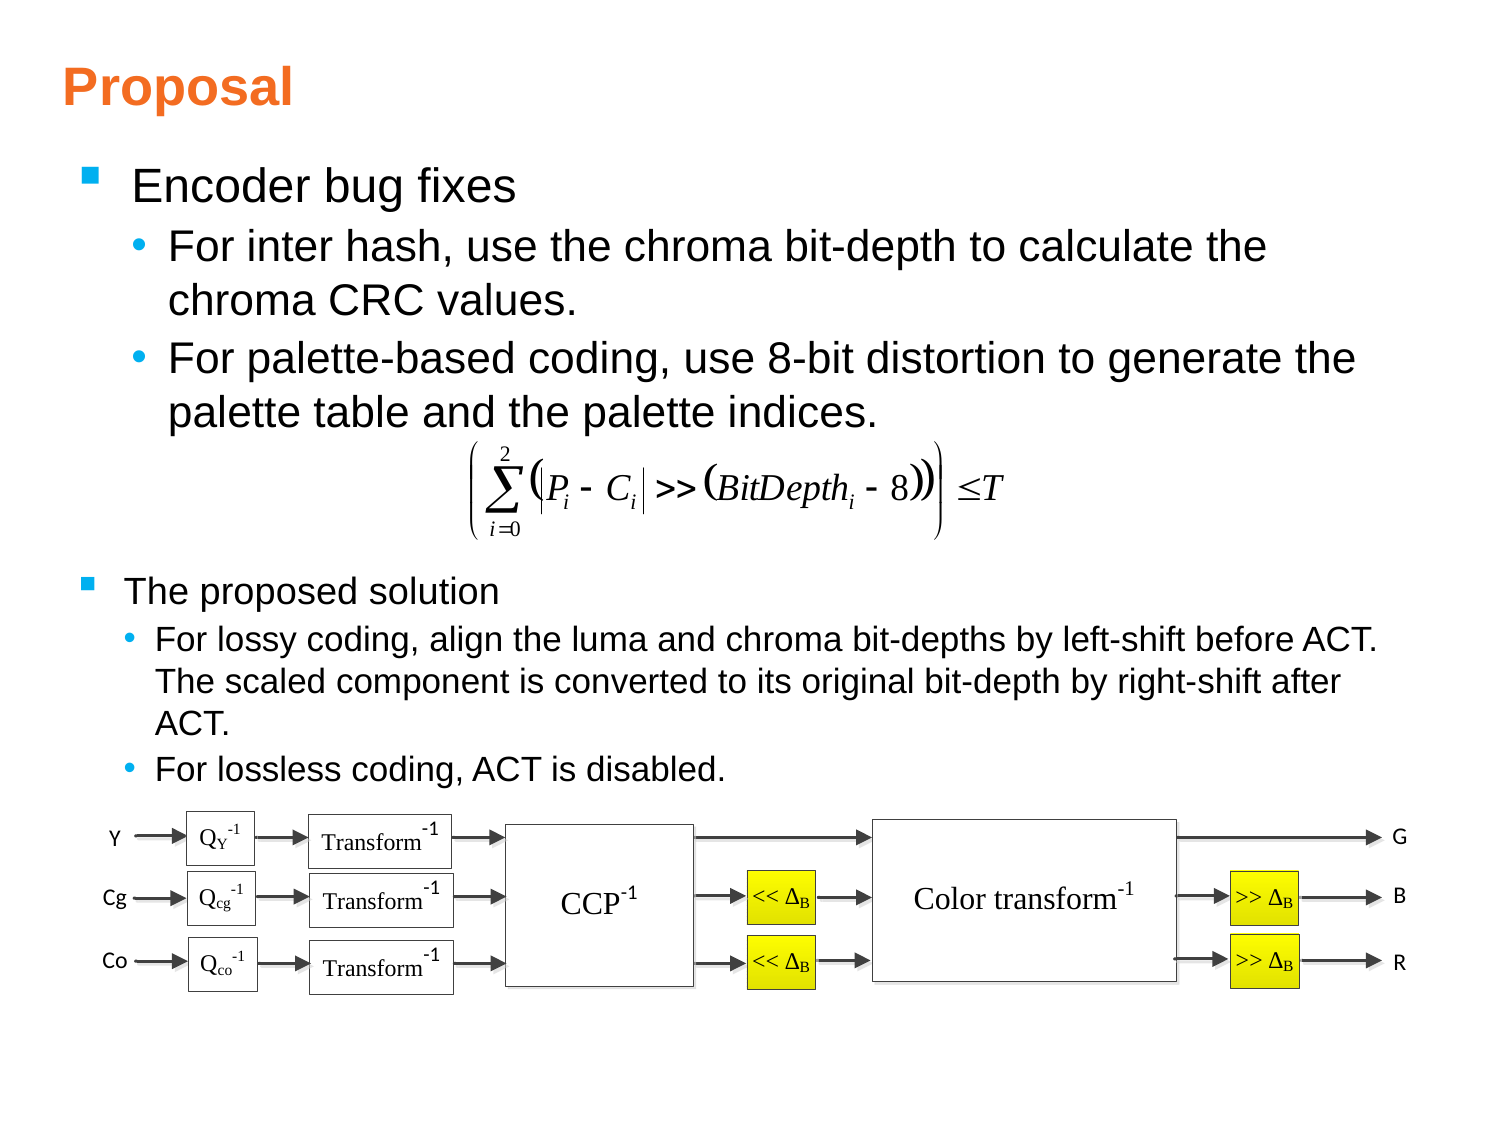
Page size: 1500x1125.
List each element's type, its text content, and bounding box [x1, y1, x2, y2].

text_box The proposed solution For lossy coding, align the luma and chroma bit-depths by left-shift before ACT. The scaled component is converted to its original bit-depth by right-shift after ACT. For lossless coding, ACT is disabled. [62, 558, 1413, 797]
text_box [462, 433, 1013, 548]
text_box Encoder bug fixes For inter hash, use the chroma bit-depth to calculate the chroma CRC values. For palette-based coding, use 8-bit distortion to generate the palette table and the palette indices. [62, 146, 1413, 447]
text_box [89, 808, 1426, 1001]
text_box Proposal [47, 37, 1438, 130]
